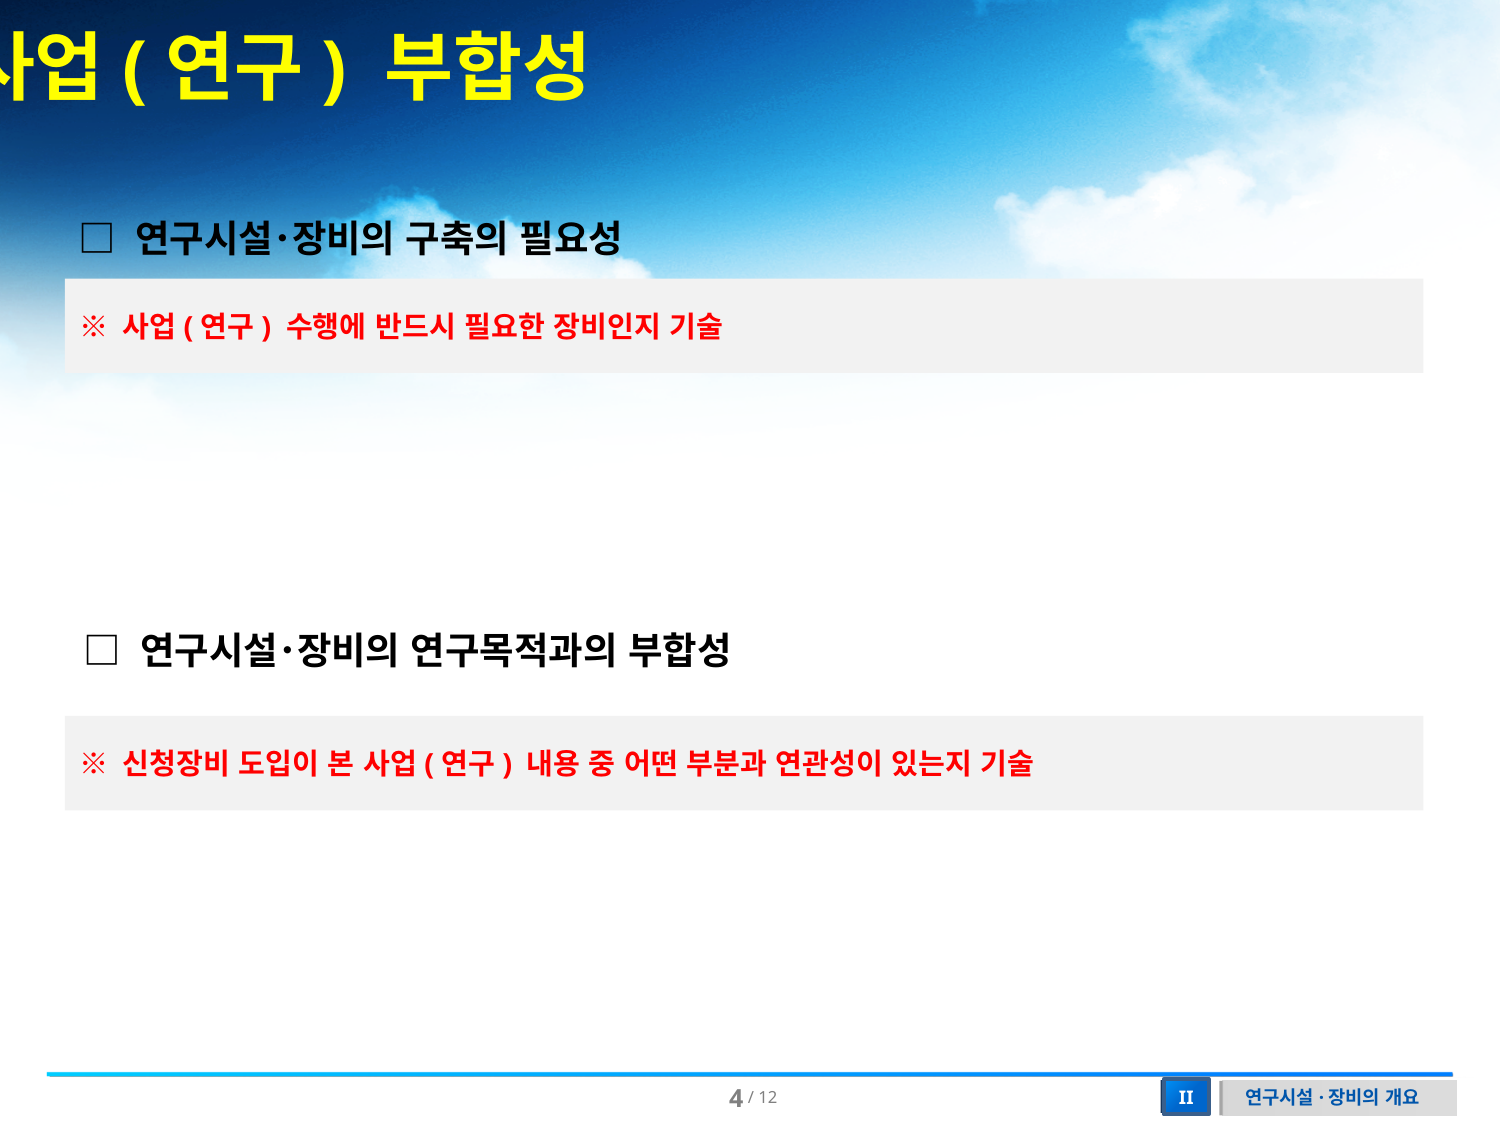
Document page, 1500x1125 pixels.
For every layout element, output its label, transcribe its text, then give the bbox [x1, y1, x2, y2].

text_box □ 연구시설･장비의 연구목적과의 부합성 [68, 619, 748, 680]
picture [0, 0, 1500, 528]
text_box 사업(연구) 부합성 [0, 12, 719, 117]
picture [0, 1070, 1500, 1078]
text_box □ 연구시설･장비의 구축의 필요성 [63, 208, 639, 268]
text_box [1160, 1077, 1457, 1116]
text_box ※ 신청장비 도입이 본 사업(연구) 내용 중 어떤 부분과 연관성이 있는지 기술 [63, 714, 1425, 813]
text_box ※ 사업(연구) 수행에 반드시 필요한 장비인지 기술 [63, 276, 1425, 375]
